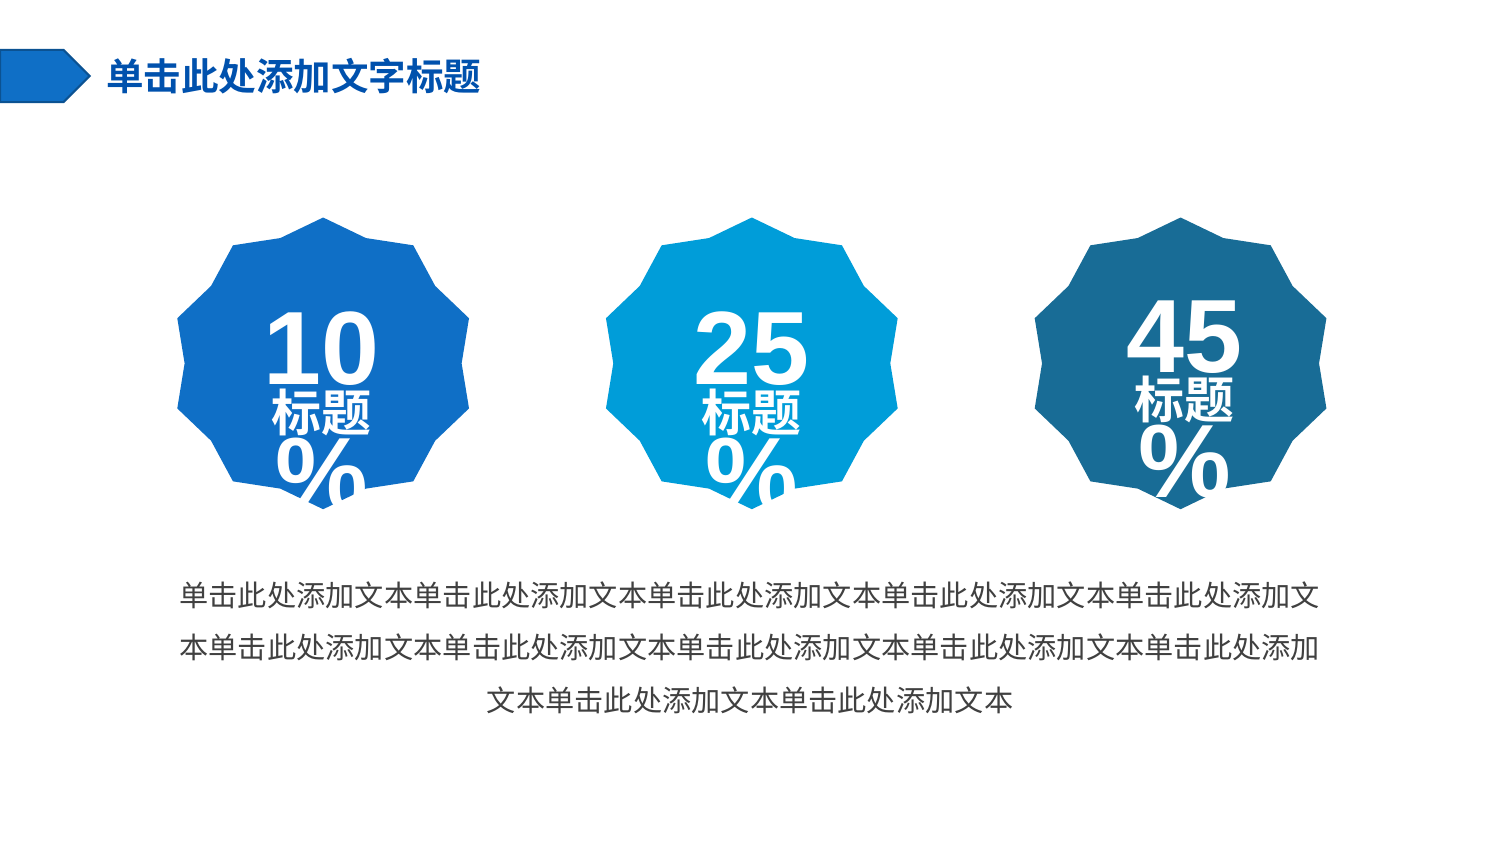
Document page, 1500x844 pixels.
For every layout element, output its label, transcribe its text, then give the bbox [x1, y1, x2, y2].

text_box 标题 [656, 375, 848, 447]
text_box [1034, 270, 1077, 457]
text_box [216, 217, 470, 453]
text_box 标题 [1089, 362, 1280, 435]
text_box [177, 280, 214, 447]
text_box [1081, 217, 1280, 262]
text_box [645, 217, 858, 275]
text_box [1292, 284, 1327, 442]
text_box 标题 [245, 375, 398, 447]
text_box [860, 278, 898, 448]
text_box 10% [214, 275, 429, 537]
text_box 单击此处添加文本单击此处添加文本单击此处添加文本单击此处添加文本单击此处添加文本单击此处添加文本单击此处添加文本单击此处添加文本单击此处添加文本单击此处添加文本单击此处添加文本单击此处添加文本 [167, 554, 1333, 723]
text_box [605, 278, 644, 449]
text_box 45% [1077, 262, 1292, 524]
text_box 25% [644, 275, 860, 537]
